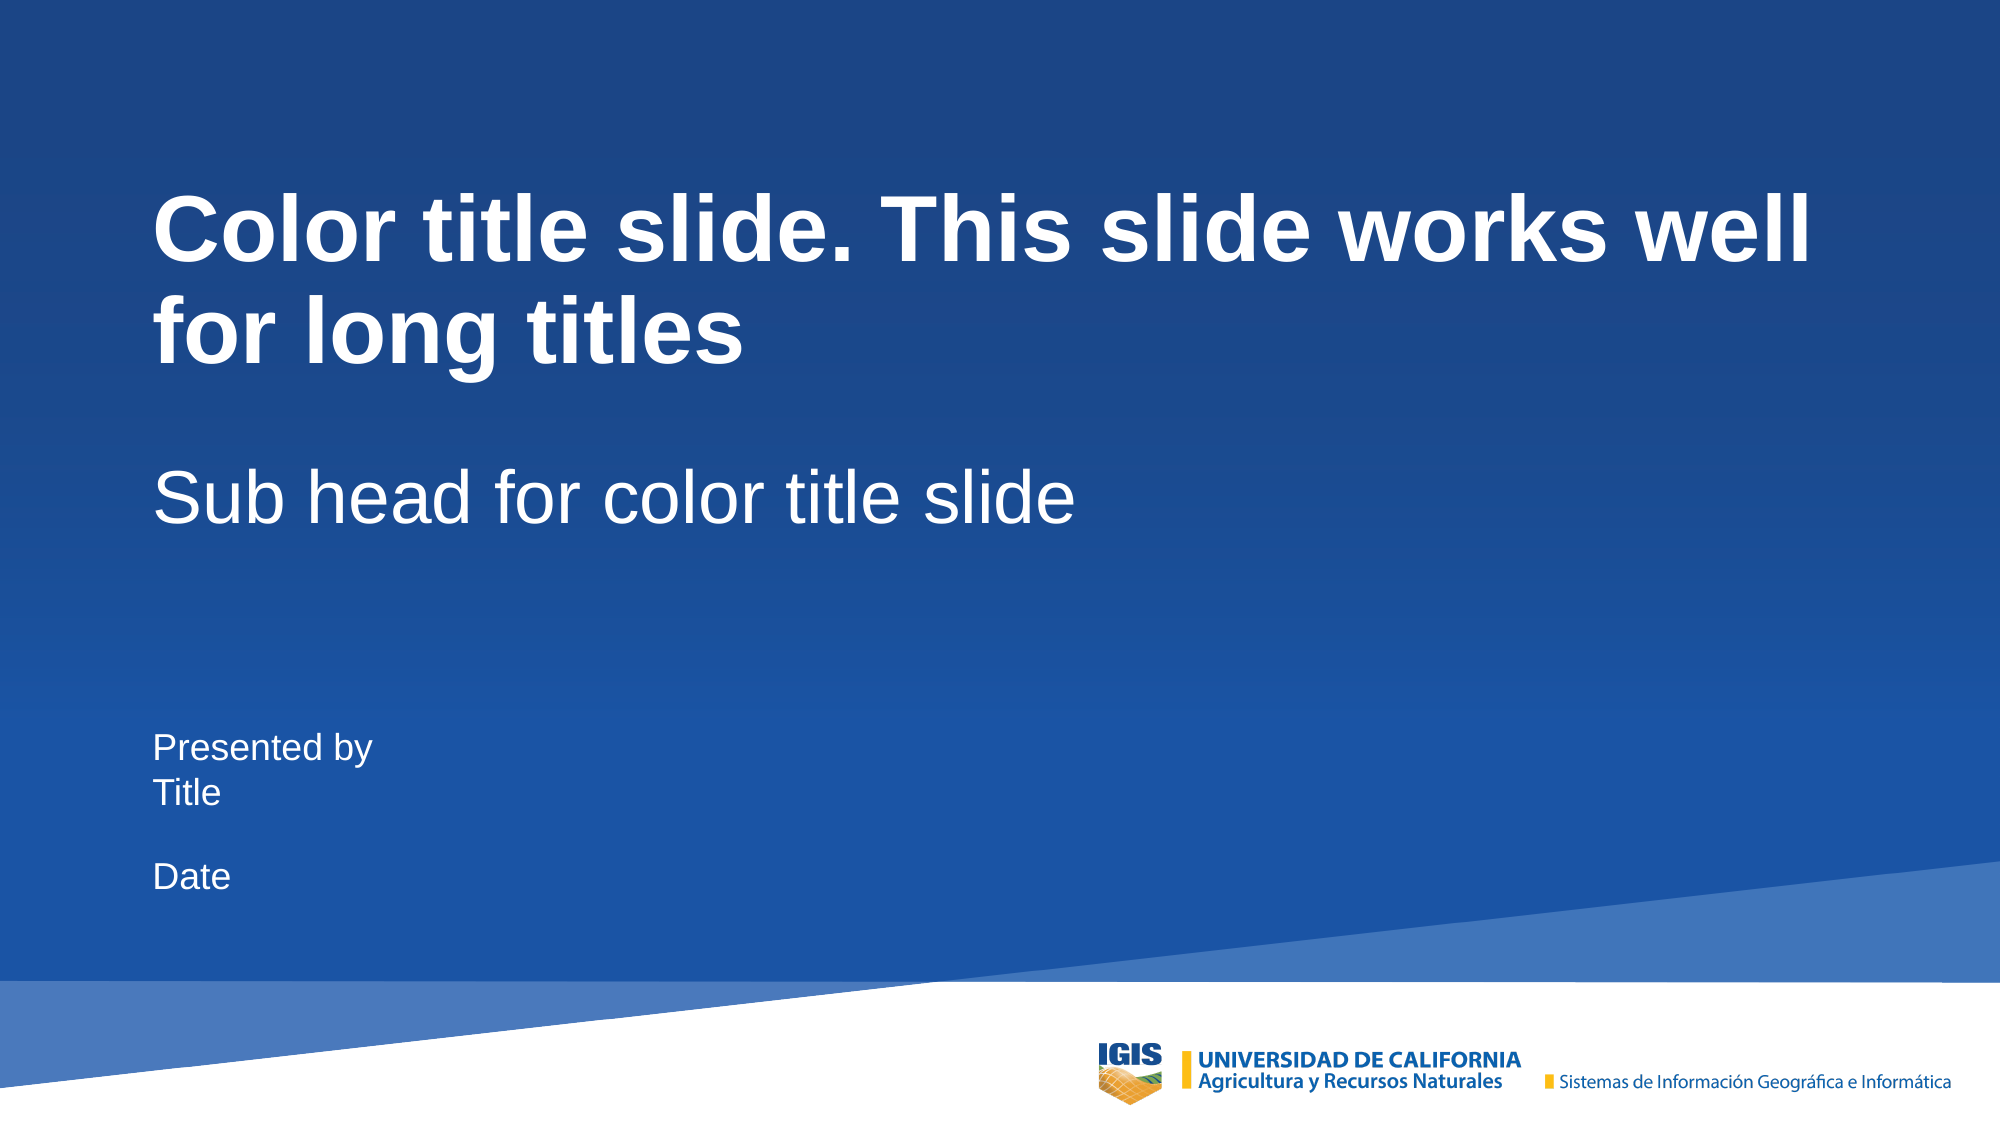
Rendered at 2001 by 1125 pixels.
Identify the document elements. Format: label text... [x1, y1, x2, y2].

list Date [137, 849, 607, 937]
list Presented by Title [137, 715, 698, 824]
picture [0, 0, 2000, 1125]
list Sub head for color title slide [137, 451, 1494, 583]
title Color title slide. This slide works well for long titles [137, 173, 1863, 391]
